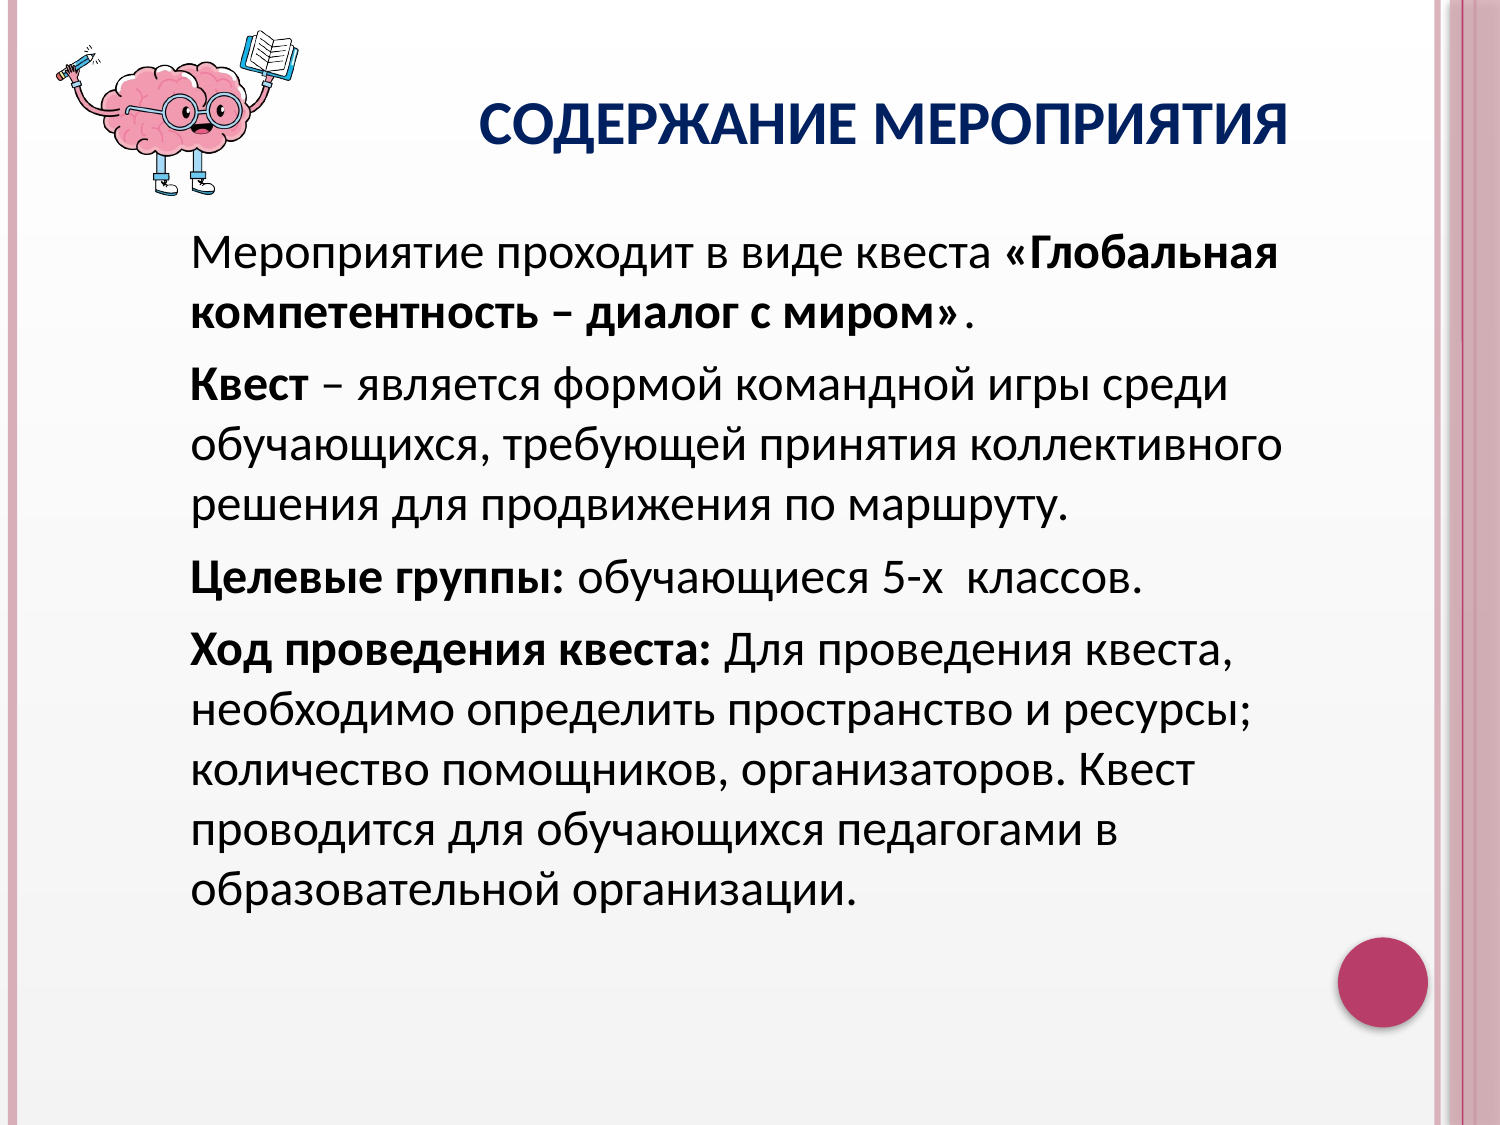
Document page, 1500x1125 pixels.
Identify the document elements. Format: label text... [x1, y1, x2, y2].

picture [34, 0, 320, 227]
title Содержание мероприятия [445, 0, 1326, 164]
list Мероприятие проходит в виде квеста «Глобальная компетентность – диалог с миром». Квест – является формой командной игры среди обучающихся, требующей принятия коллективного решения для продвижения по маршруту. Целевые группы: обучающиеся 5-х классов. Ход проведения квеста: Для проведения квеста, необходимо определить пространство и ресурсы; количество помощников, организаторов. Квест проводится для обучающихся педагогами в образовательной организации. [175, 210, 1401, 1011]
